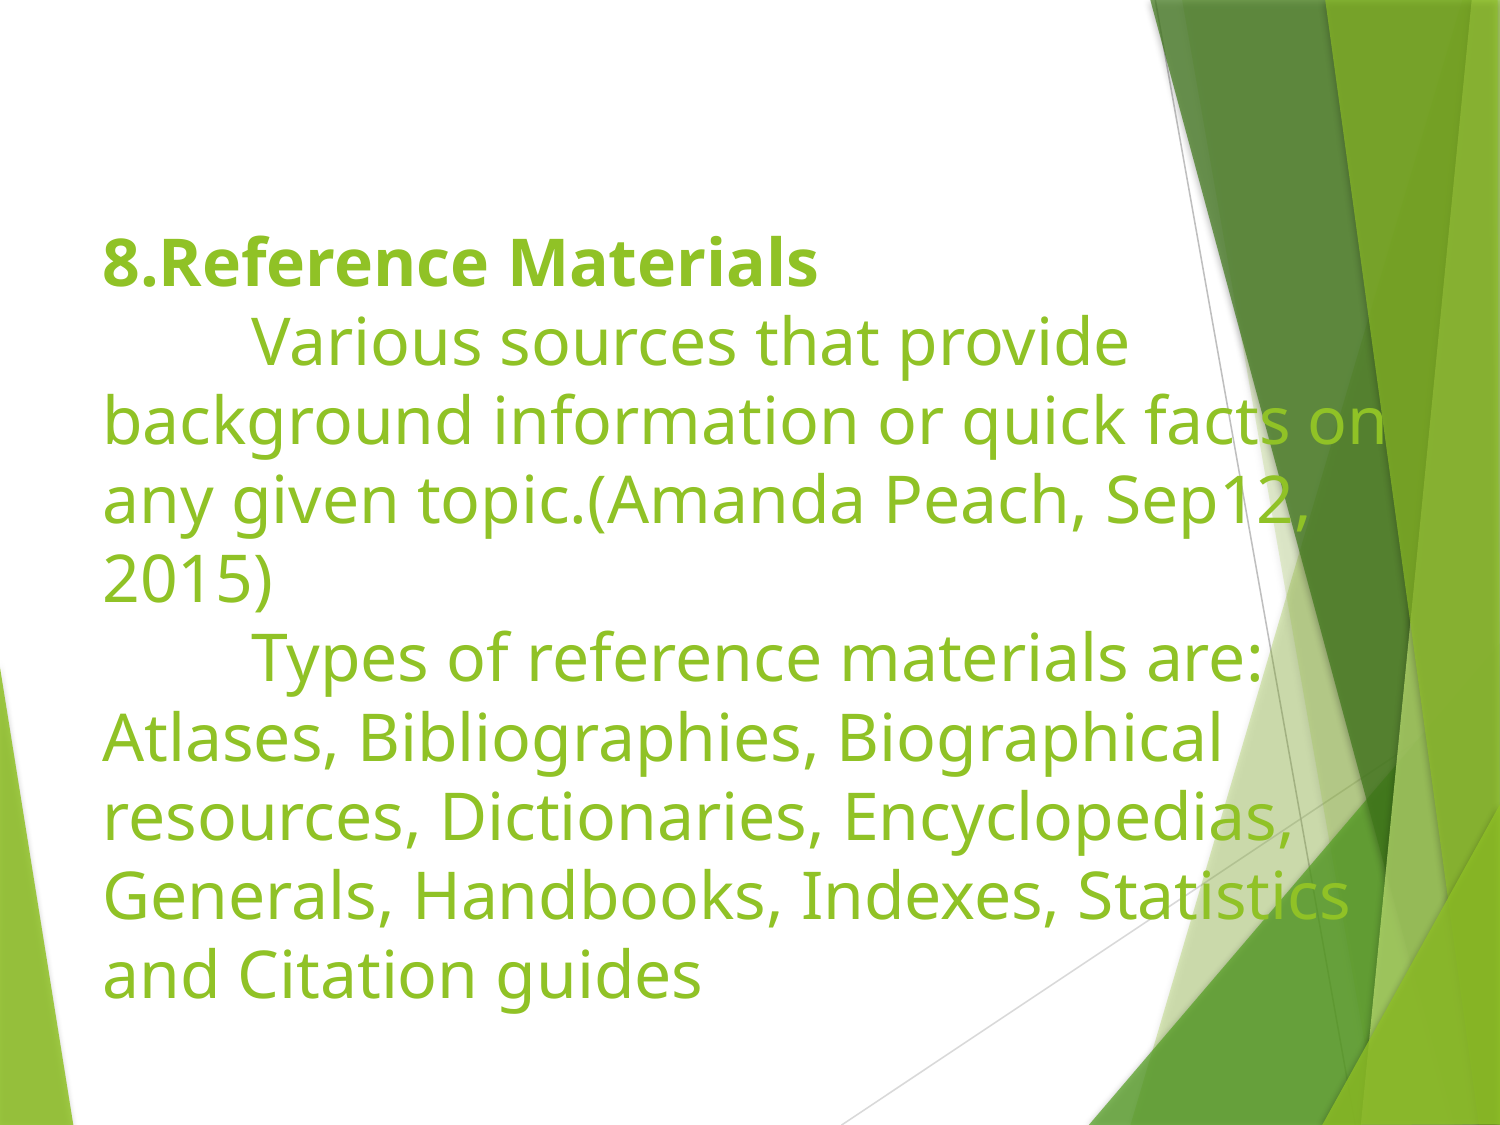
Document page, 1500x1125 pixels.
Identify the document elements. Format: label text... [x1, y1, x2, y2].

title 8.Reference Materials Various sources that provide background information or quick facts on any given topic.(Amanda Peach, Sep12, 2015) Types of reference materials are: Atlases, Bibliographies, Biographical resources, Dictionaries, Encyclopedias, Generals, Handbooks, Indexes, Statistics and Citation guides [87, 212, 1438, 1025]
